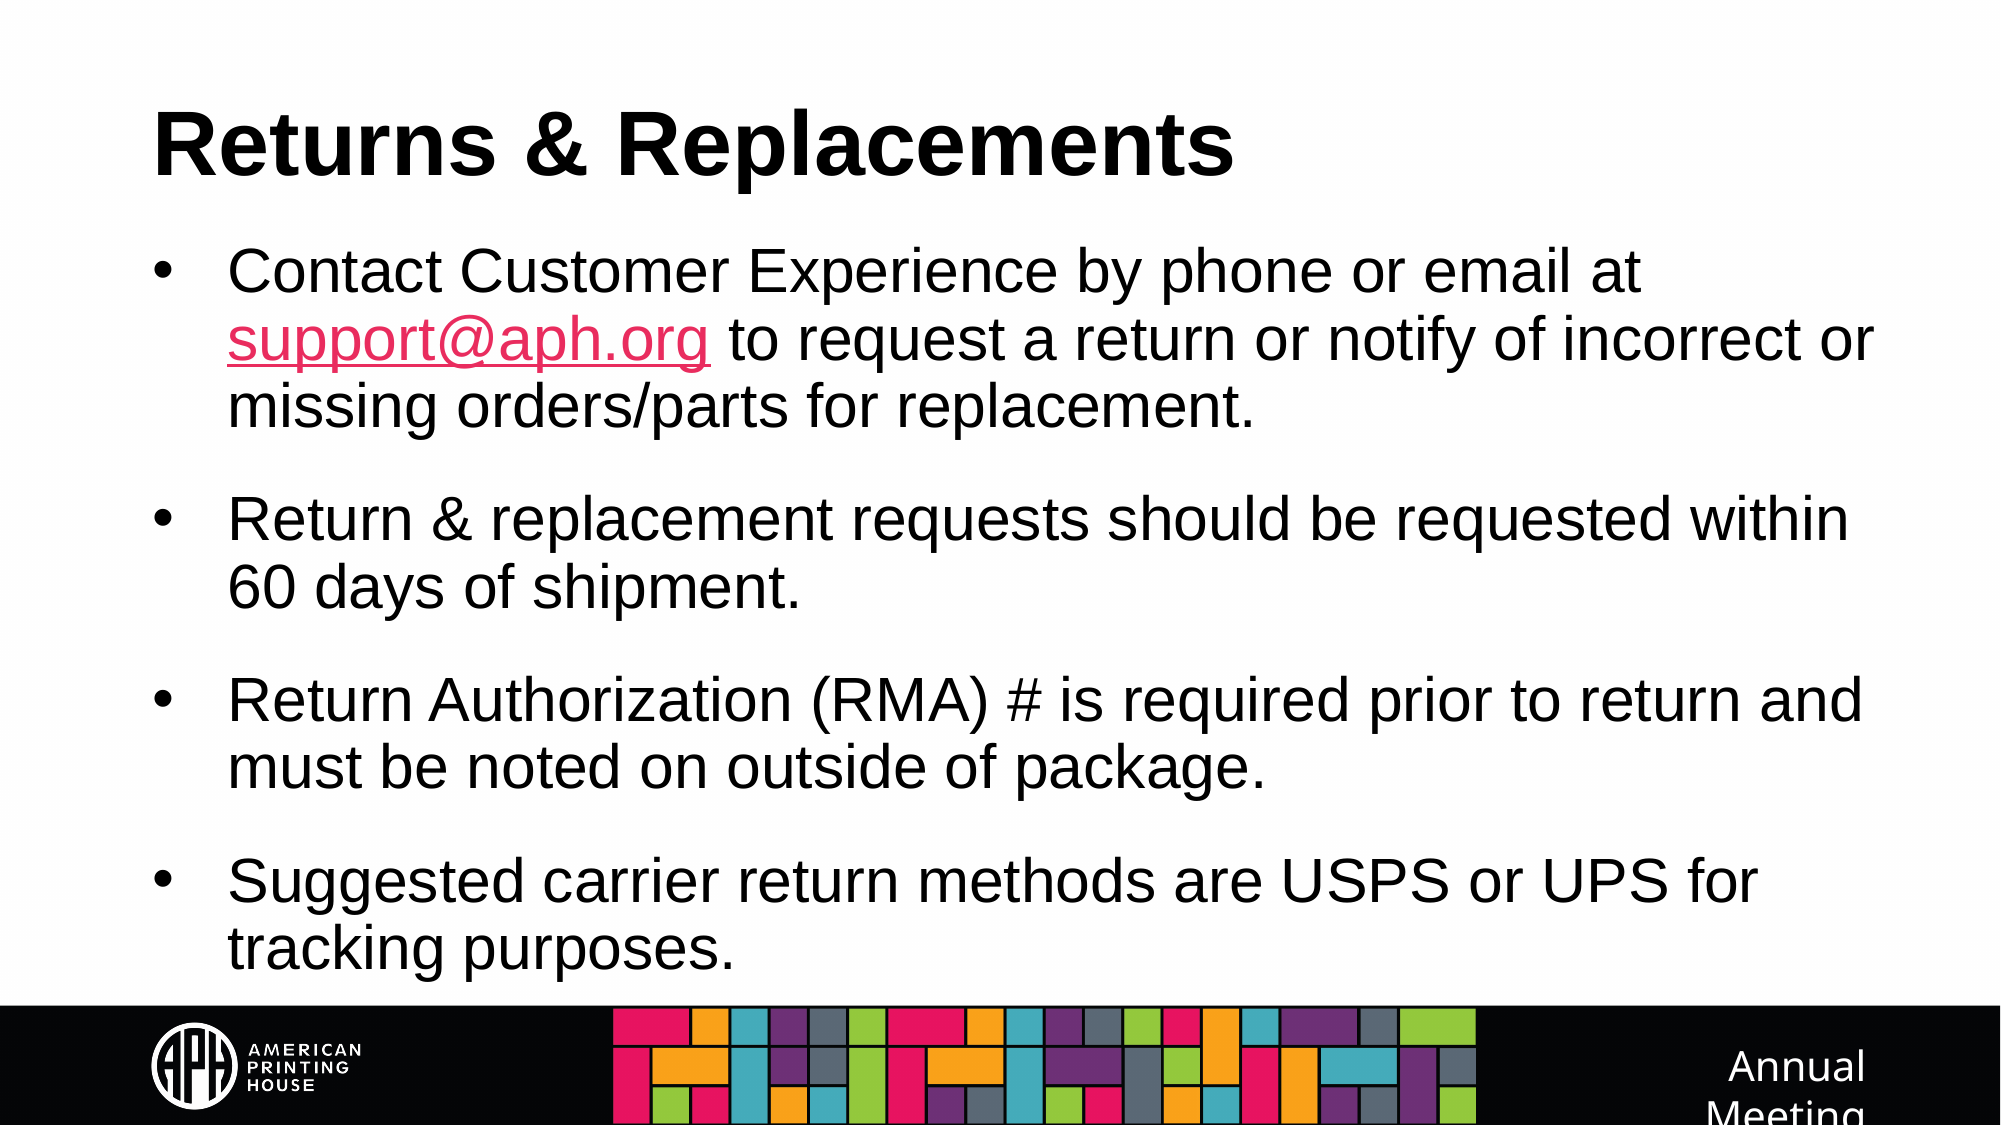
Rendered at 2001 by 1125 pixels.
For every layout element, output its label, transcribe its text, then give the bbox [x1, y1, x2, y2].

picture [1727, 1107, 1734, 1125]
picture [0, 0, 2001, 1125]
title Returns & Replacements [137, 59, 1863, 231]
picture [1748, 1111, 1760, 1118]
picture [1771, 1111, 1783, 1118]
list Contact Customer Experience by phone or email at support@aph.org to request a return or notify of incorrect or missing orders/parts for replacement. Return & replacement requests should be requested within 60 days of shipment. Return Authorization (RMA) # is required prior to return and must be noted on outside of package. Suggested carrier return methods are USPS or UPS for tracking purposes. [137, 231, 1927, 996]
picture [1711, 1105, 1719, 1125]
picture [1846, 1111, 1858, 1125]
picture [1821, 1111, 1833, 1125]
